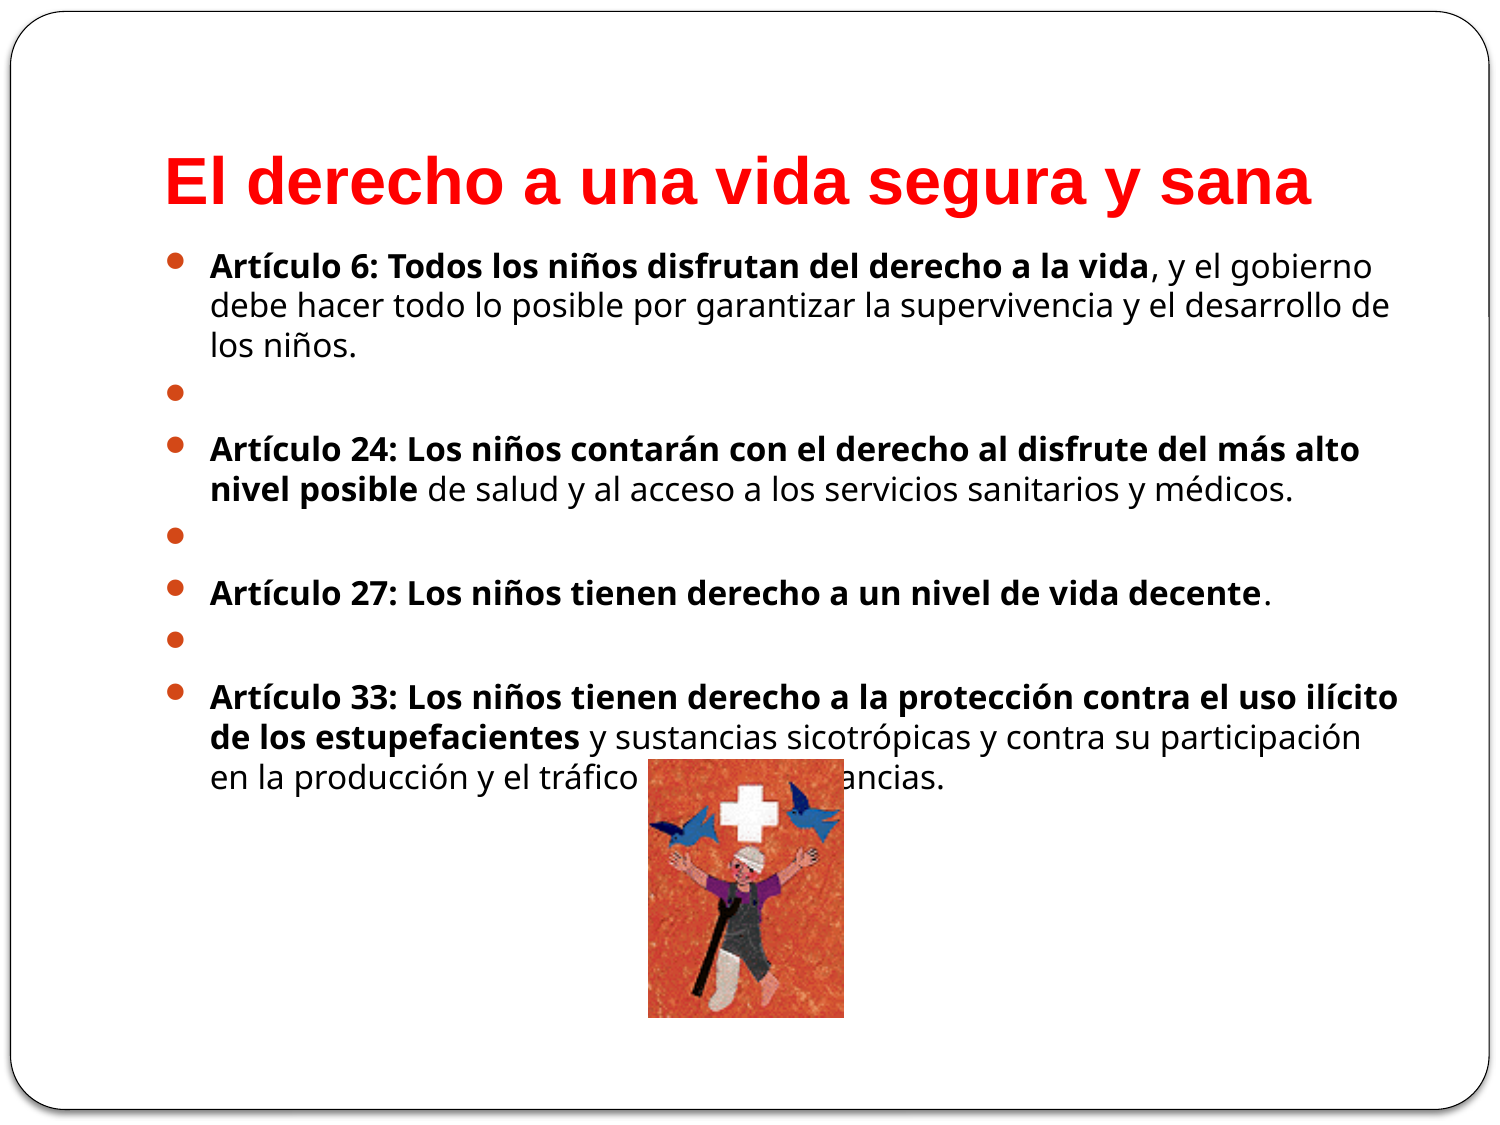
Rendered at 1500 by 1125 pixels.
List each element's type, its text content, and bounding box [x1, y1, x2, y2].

title El derecho a una vida segura y sana [150, 45, 1425, 233]
list Artículo 6: Todos los niños disfrutan del derecho a la vida, y el gobierno debe hacer todo lo posible por garantizar la supervivencia y el desarrollo de los niños. Artículo 24: Los niños contarán con el derecho al disfrute del más alto nivel posible de salud y al acceso a los servicios sanitarios y médicos. Artículo 27: Los niños tienen derecho a un nivel de vida decente. Artículo 33: Los niños tienen derecho a la protección contra el uso ilícito de los estupefacientes y sustancias sicotrópicas y contra su participación en la producción y el tráfico de esas sustancias. [150, 237, 1425, 988]
picture [648, 759, 844, 1018]
